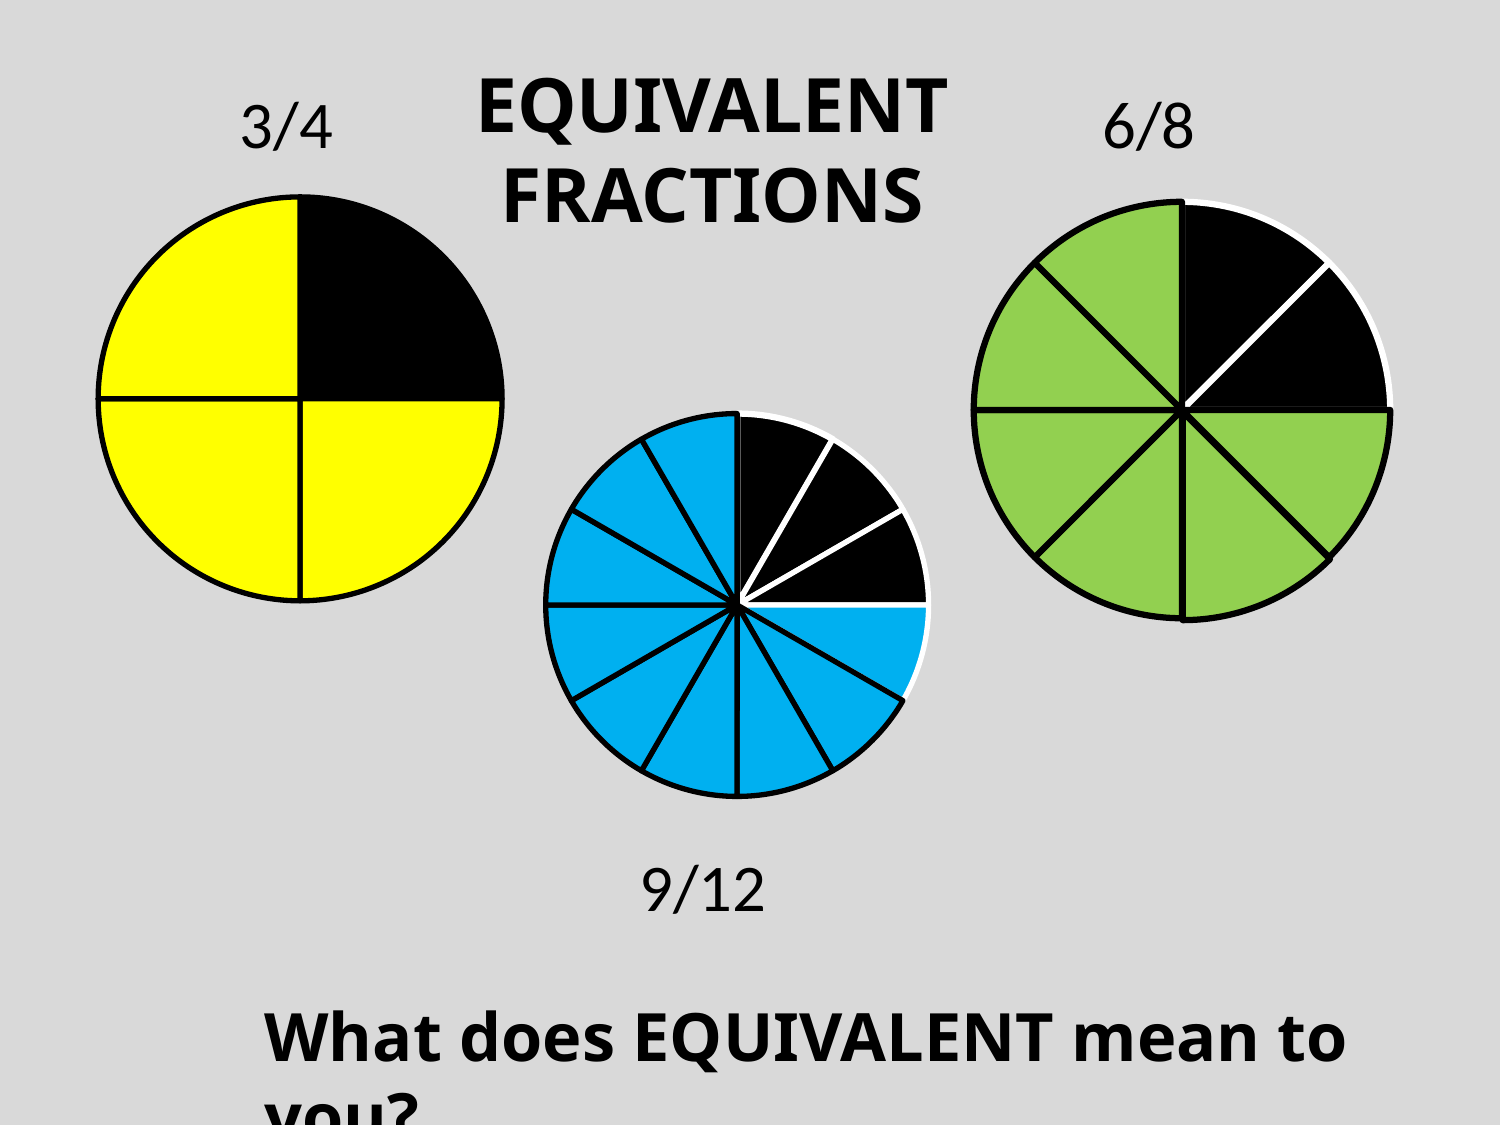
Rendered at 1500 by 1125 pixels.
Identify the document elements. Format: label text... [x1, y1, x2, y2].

text_box What does EQUIVALENT mean to you? [249, 987, 1388, 1125]
chart [49, 37, 1437, 947]
text_box EQUIVALENT FRACTIONS [552, 49, 919, 245]
